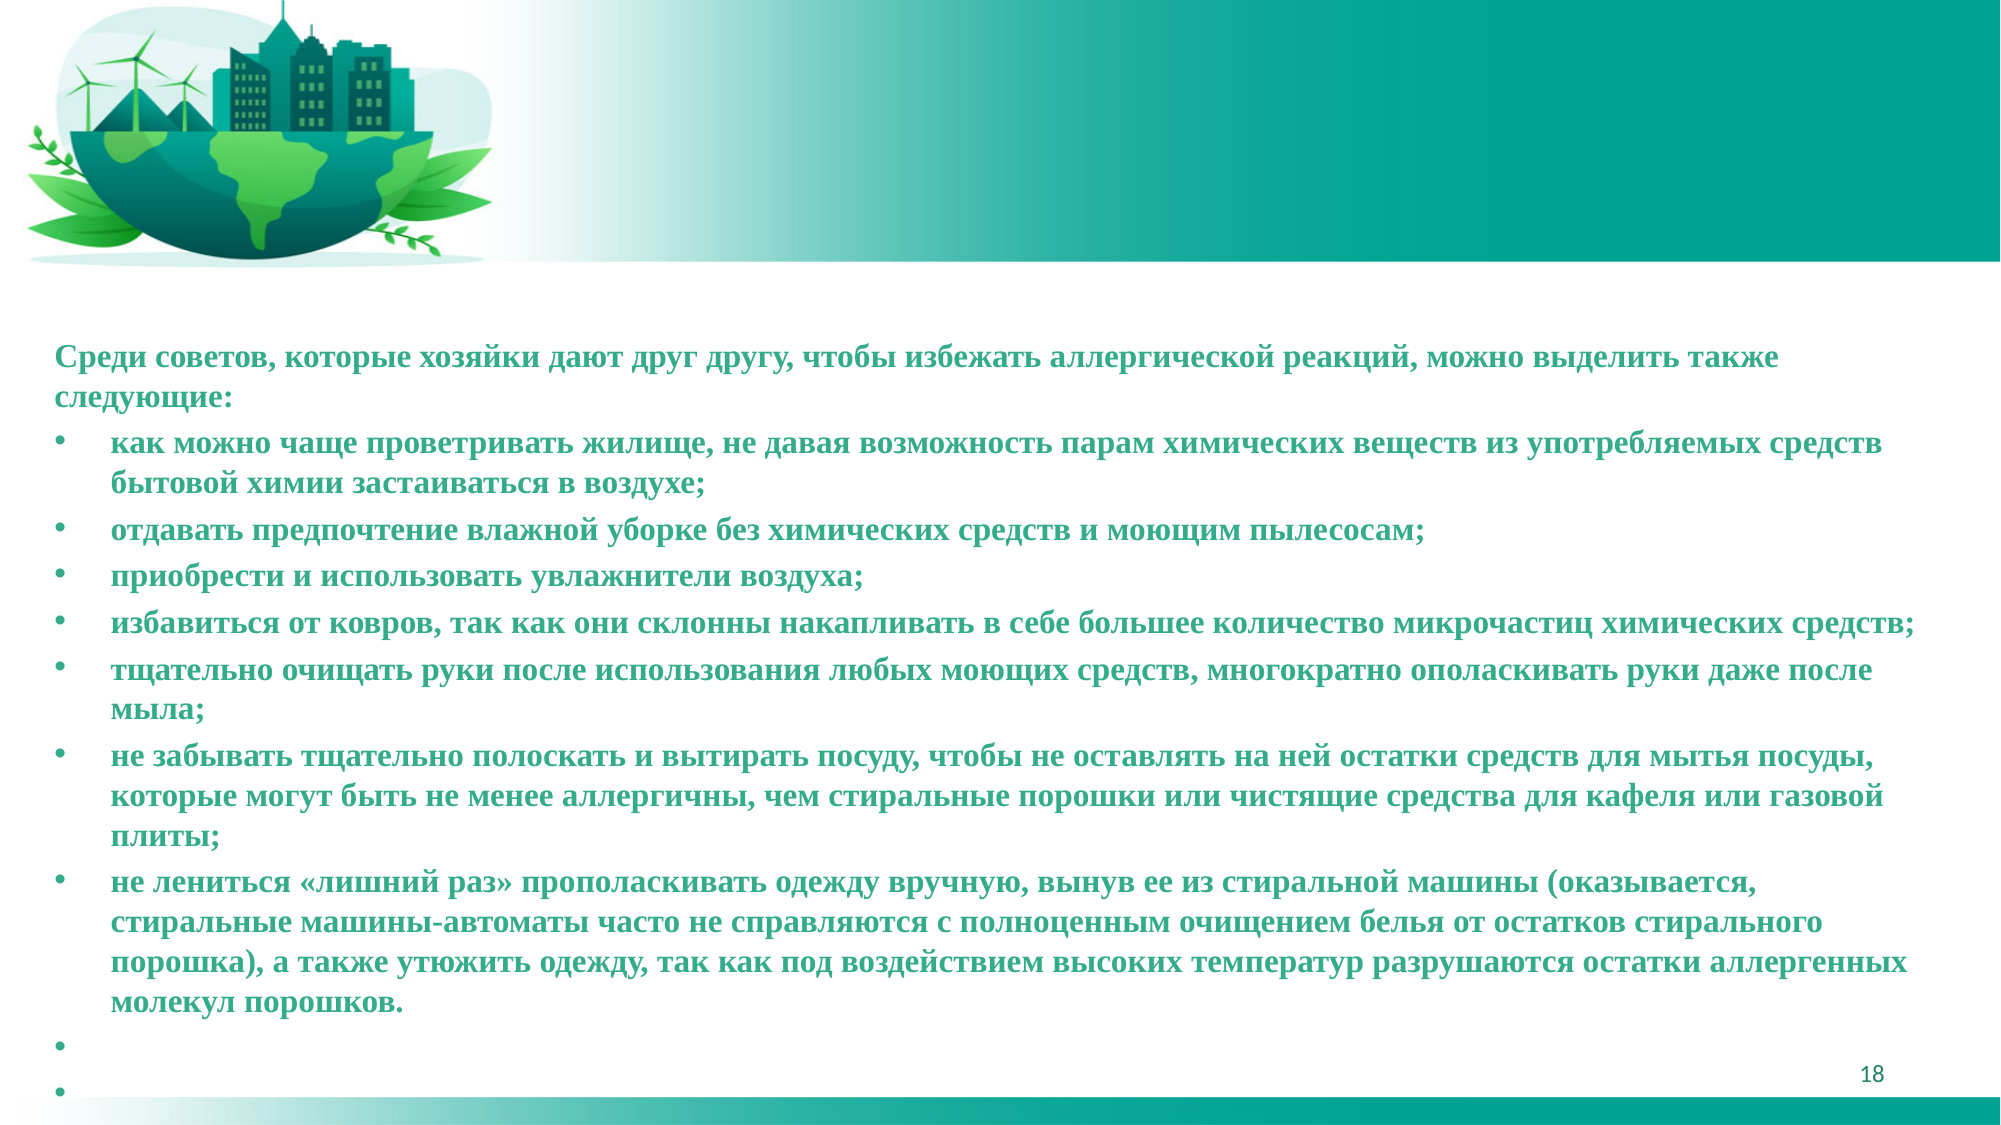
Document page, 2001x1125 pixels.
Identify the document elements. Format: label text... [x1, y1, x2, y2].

slide_number 18 [1433, 1042, 1900, 1103]
picture [0, 0, 2001, 1125]
list Среди советов, которые хозяйки дают друг другу, чтобы избежать аллергической реакций, можно выделить также следующие: как можно чаще проветривать жилище, не давая возможность парам химических веществ из употребляемых средств бытовой химии застаиваться в воздухе; отдавать предпочтение влажной уборке без химических средств и моющим пылесосам; приобрести и использовать увлажнители воздуха; избавиться от ковров, так как они склонны накапливать в себе большее количество микрочастиц химических средств; тщательно очищать руки после использования любых моющих средств, многократно ополаскивать руки даже после мыла; не забывать тщательно полоскать и вытирать посуду, чтобы не оставлять на ней остатки средств для мытья посуды, которые могут быть не менее аллергичны, чем стиральные порошки или чистящие средства для кафеля или газовой плиты; не лениться «лишний раз» прополаскивать одежду вручную, вынув ее из стиральной машины (оказывается, стиральные машины-автоматы часто не справляются с полноценным очищением белья от остатков стирального порошка), а также утюжить одежду, так как под воздействием высоких температур разрушаются остатки аллергенных молекул порошков. [39, 326, 1961, 1012]
